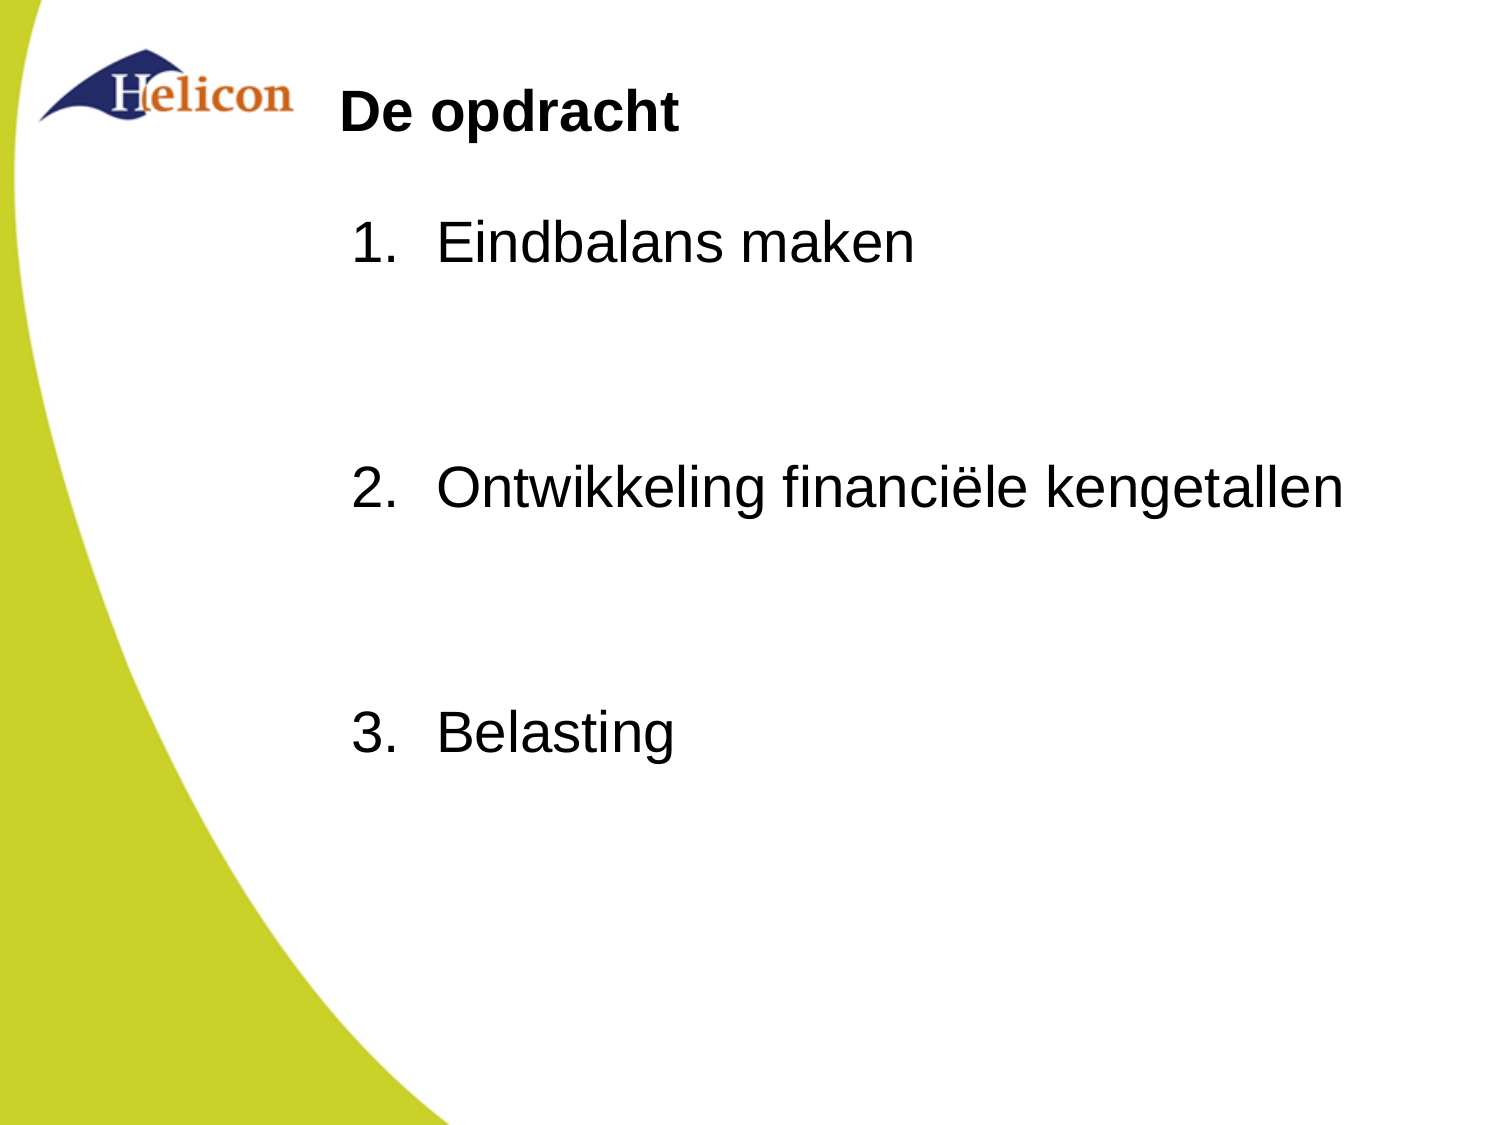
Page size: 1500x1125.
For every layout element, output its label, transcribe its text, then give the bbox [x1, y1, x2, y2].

list Eindbalans maken Ontwikkeling financiële kengetallen Belasting [336, 196, 1425, 1005]
title De opdracht [324, 54, 1415, 161]
picture [0, 0, 1500, 1125]
